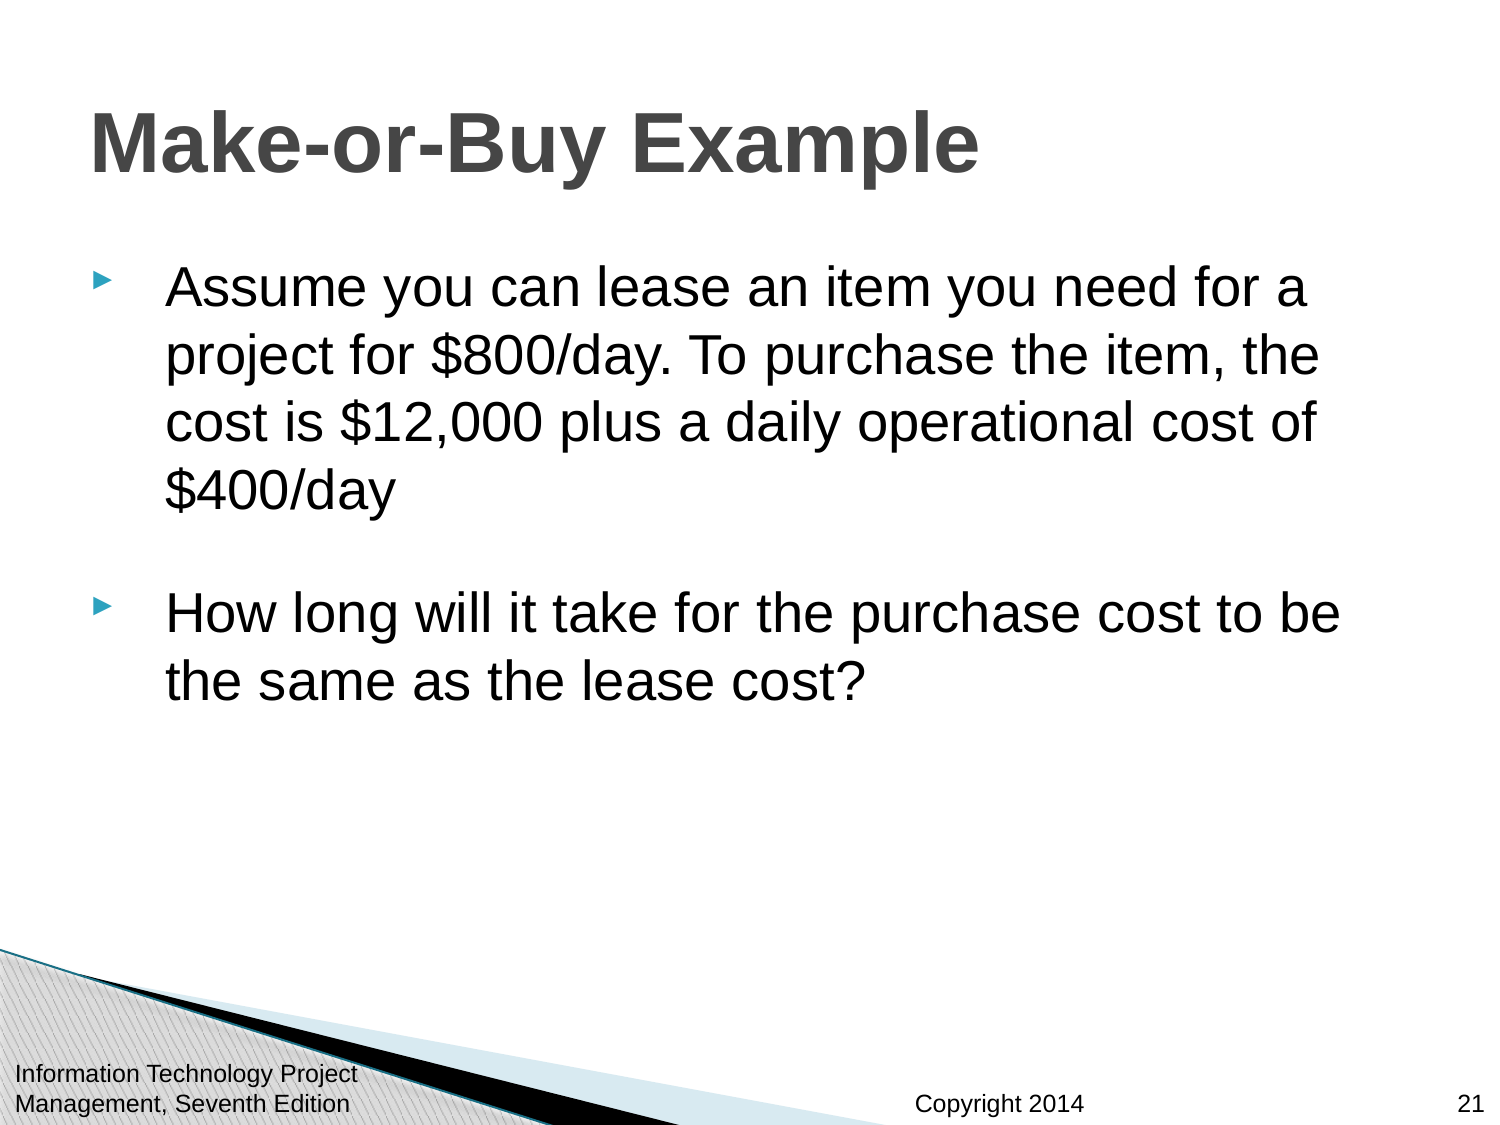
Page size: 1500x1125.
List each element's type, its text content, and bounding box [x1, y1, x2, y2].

footer Information Technology Project Management, Seventh Edition [0, 1065, 425, 1125]
title Make-or-Buy Example [75, 45, 1425, 233]
list Assume you can lease an item you need for a project for $800/day. To purchase the item, the cost is $12,000 plus a daily operational cost of $400/day How long will it take for the purchase cost to be the same as the lease cost? [74, 242, 1426, 986]
slide_number 21 [1408, 1065, 1500, 1125]
